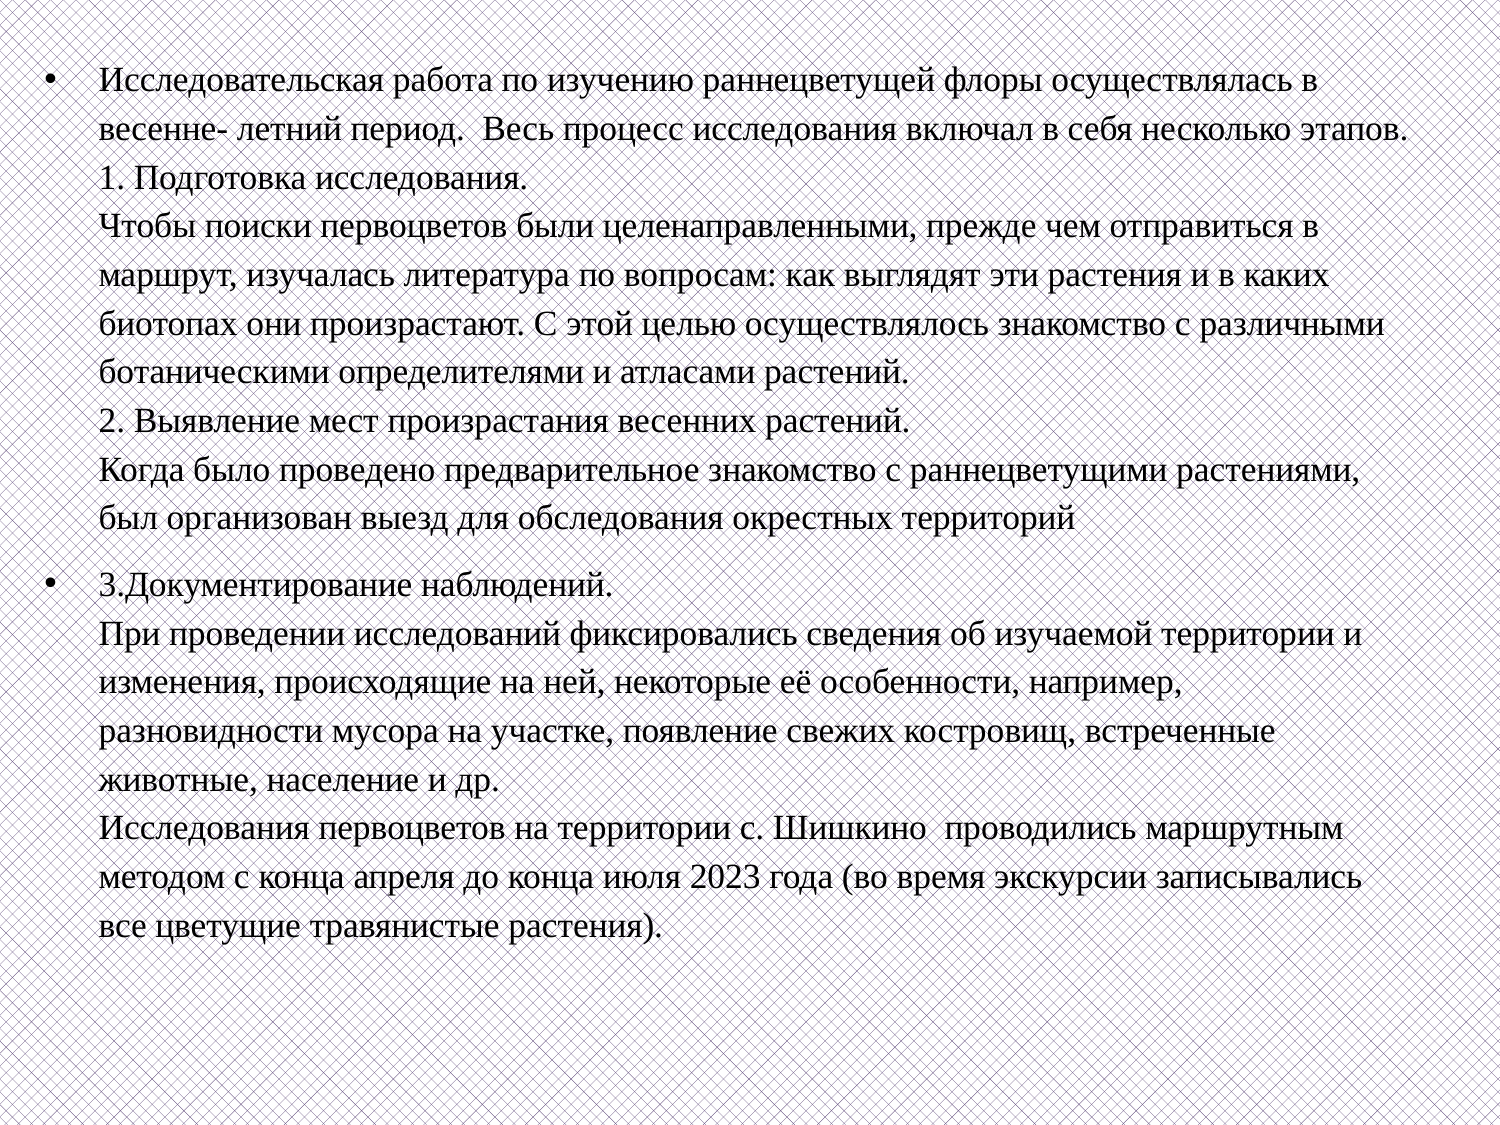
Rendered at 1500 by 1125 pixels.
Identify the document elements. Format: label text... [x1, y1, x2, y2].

list Исследовательская работа по изучению раннецветущей флоры осуществлялась в весенне- летний период. Весь процесс исследования включал в себя несколько этапов. 1. Подготовка исследования. Чтобы поиски первоцветов были целенаправленными, прежде чем отправиться в маршрут, изучалась литература по вопросам: как выглядят эти растения и в каких биотопах они произрастают. С этой целью осуществлялось знакомство с различными ботаническими определителями и атласами растений. 2. Выявление мест произрастания весенних растений. Когда было проведено предварительное знакомство с раннецветущими растениями, был организован выезд для обследования окрестных территорий 3.Документирование наблюдений. При проведении исследований фиксировались сведения об изучаемой территории и изменения, происходящие на ней, некоторые её особенности, например, разновидности мусора на участке, появление свежих костровищ, встреченные животные, население и др. Исследования первоцветов на территории с. Шишкино проводились маршрутным методом с конца апреля до конца июля 2023 года (во время экскурсии записывались все цветущие травянистые растения). [29, 42, 1425, 1005]
